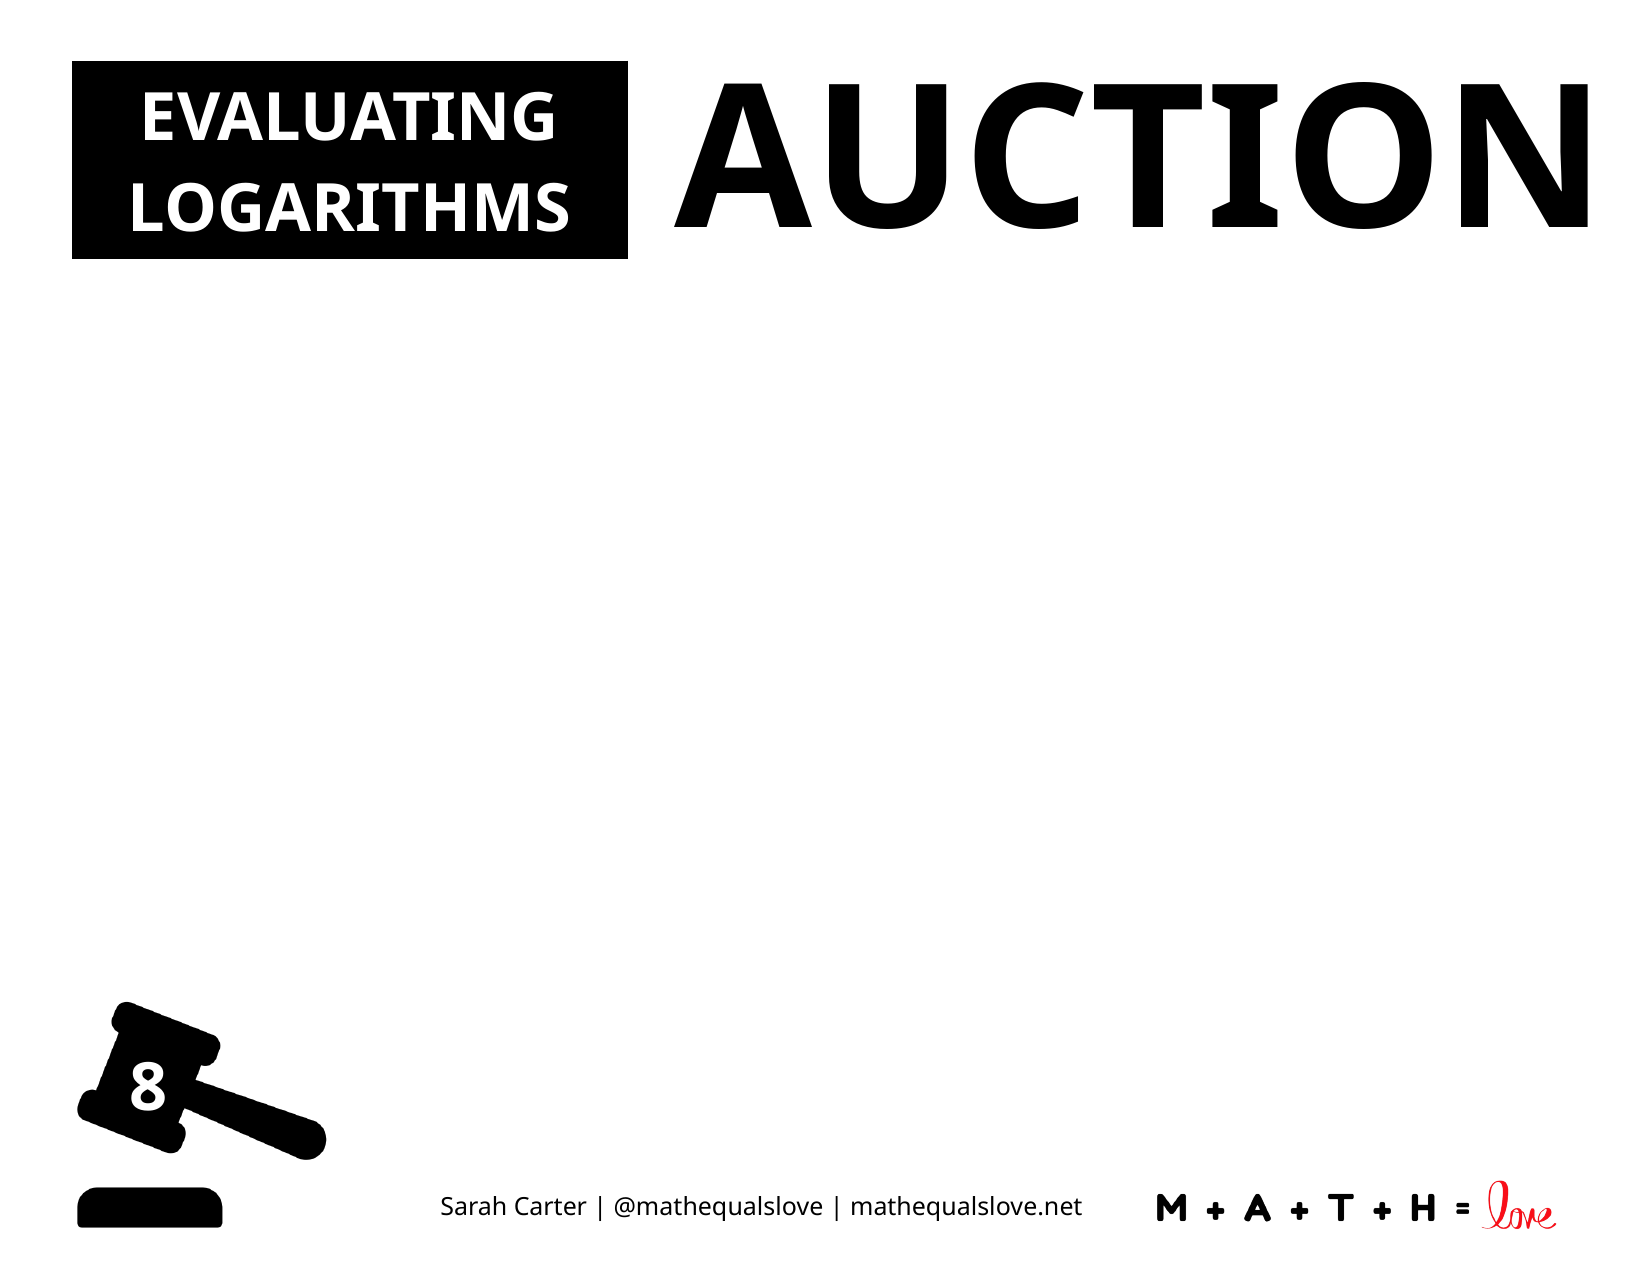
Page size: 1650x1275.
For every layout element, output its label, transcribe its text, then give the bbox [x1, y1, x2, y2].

picture [72, 998, 330, 1231]
table_header EVALUATING LOGARITHMS [72, 62, 626, 257]
text_box AUCTION [659, 20, 1636, 275]
text_box Sarah Carter | @mathequalslove | mathequalslove.net [330, 1183, 1147, 1228]
picture [1147, 1177, 1563, 1236]
